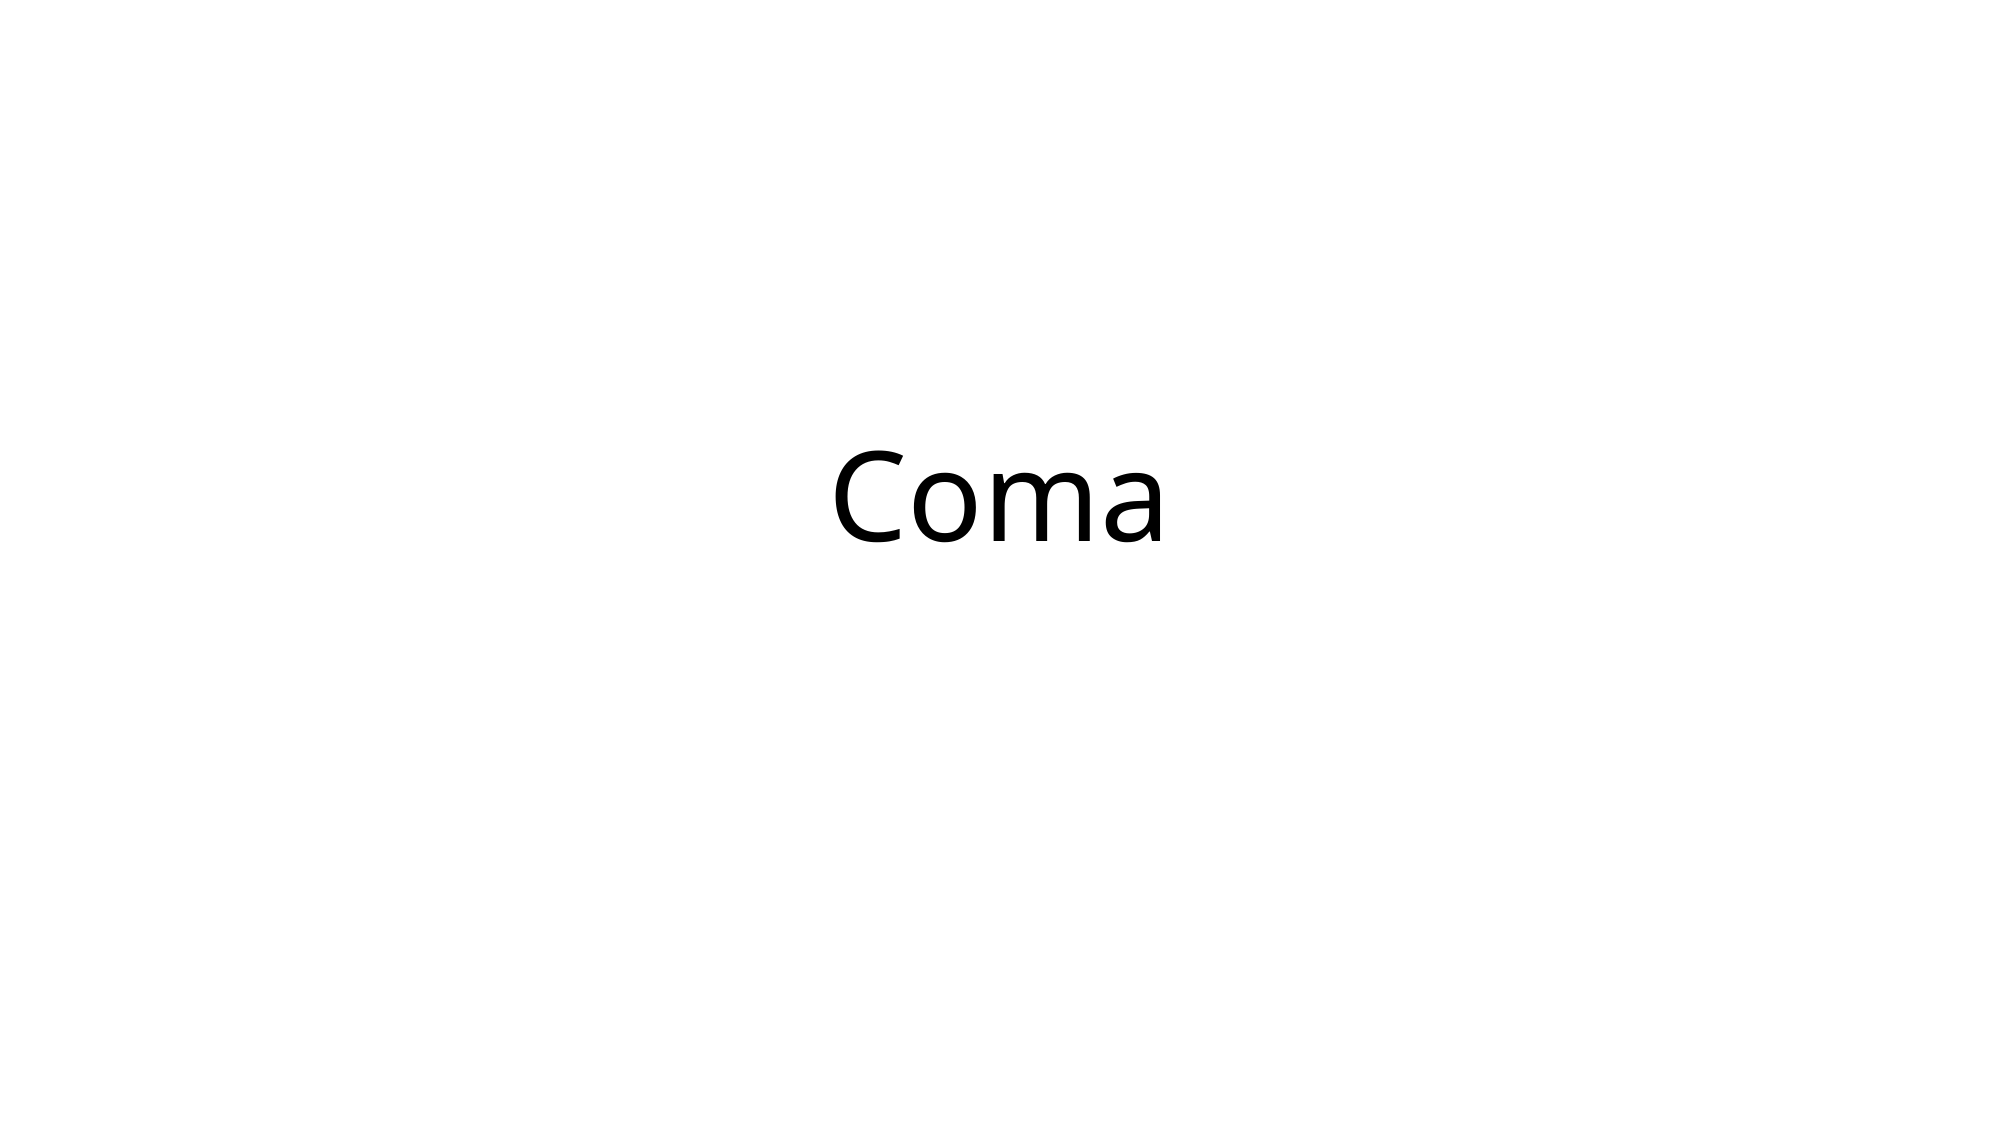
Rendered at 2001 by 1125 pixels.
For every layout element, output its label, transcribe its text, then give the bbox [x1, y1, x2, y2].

title Coma [249, 184, 1750, 576]
